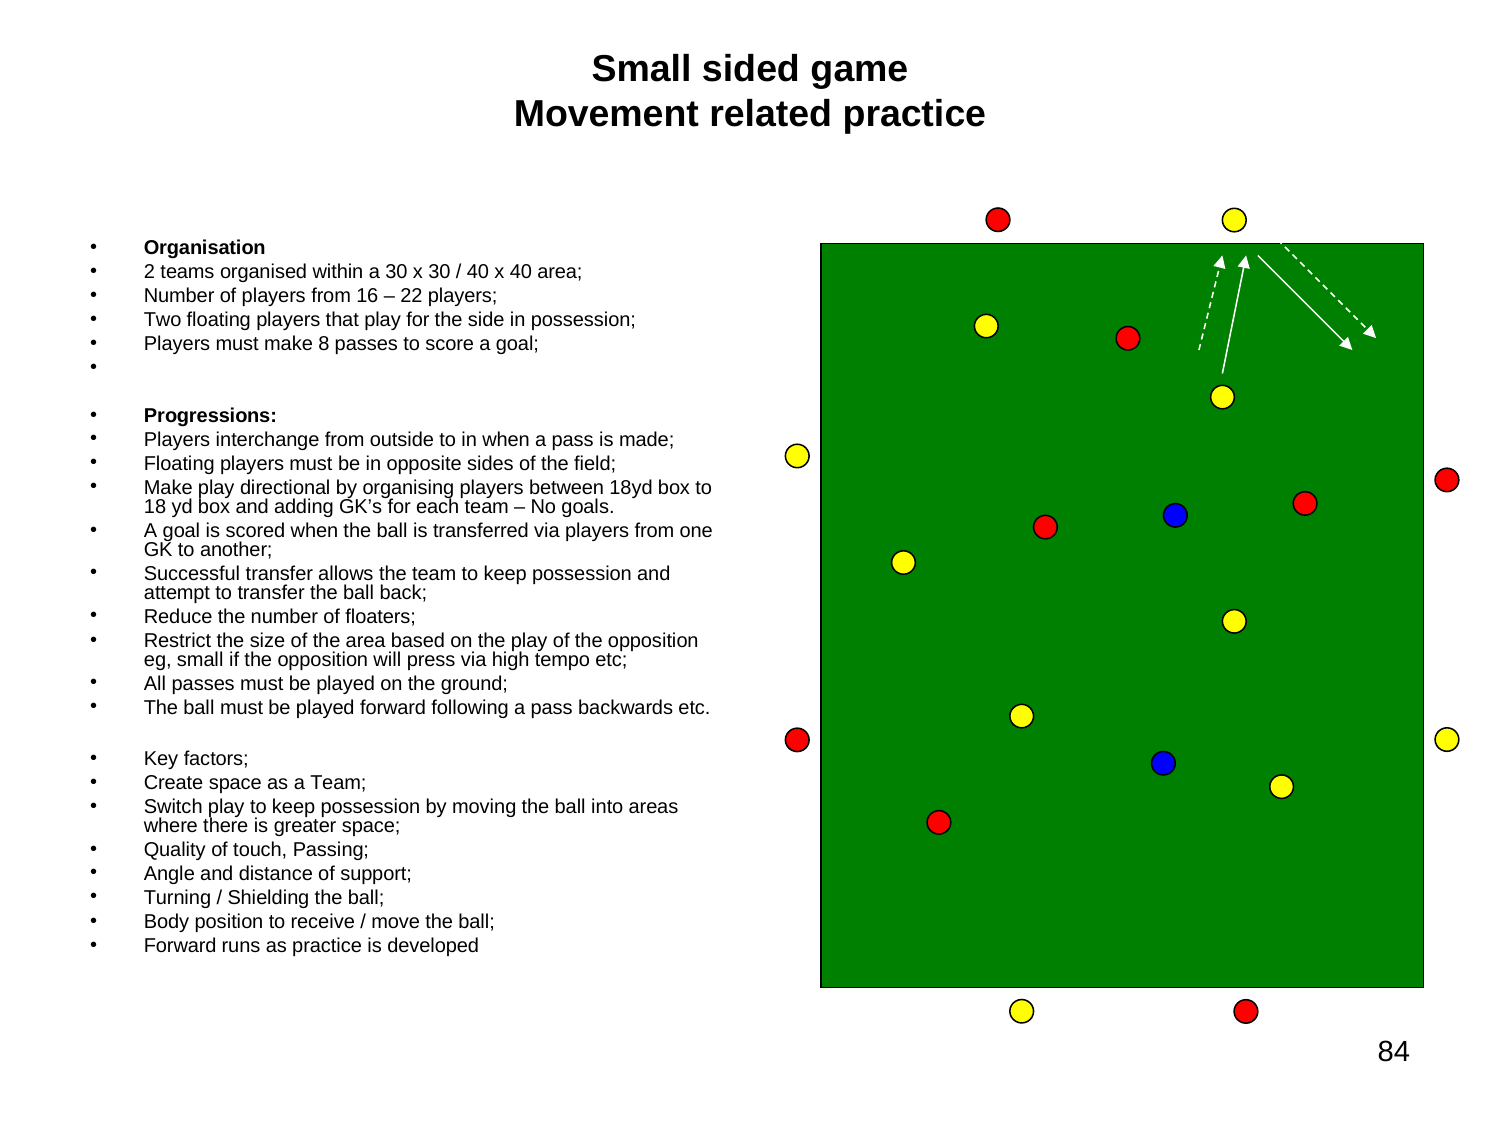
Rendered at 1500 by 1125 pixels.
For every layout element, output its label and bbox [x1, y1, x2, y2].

text_box [1009, 999, 1034, 1023]
text_box [986, 208, 1010, 232]
title [75, 0, 1425, 183]
text_box [785, 728, 810, 752]
text_box [785, 444, 810, 468]
text_box [820, 239, 1424, 988]
list [75, 231, 738, 975]
text_box [1435, 468, 1459, 492]
text_box [1435, 727, 1459, 752]
text_box [1222, 208, 1247, 232]
text_box [1074, 999, 1425, 1103]
